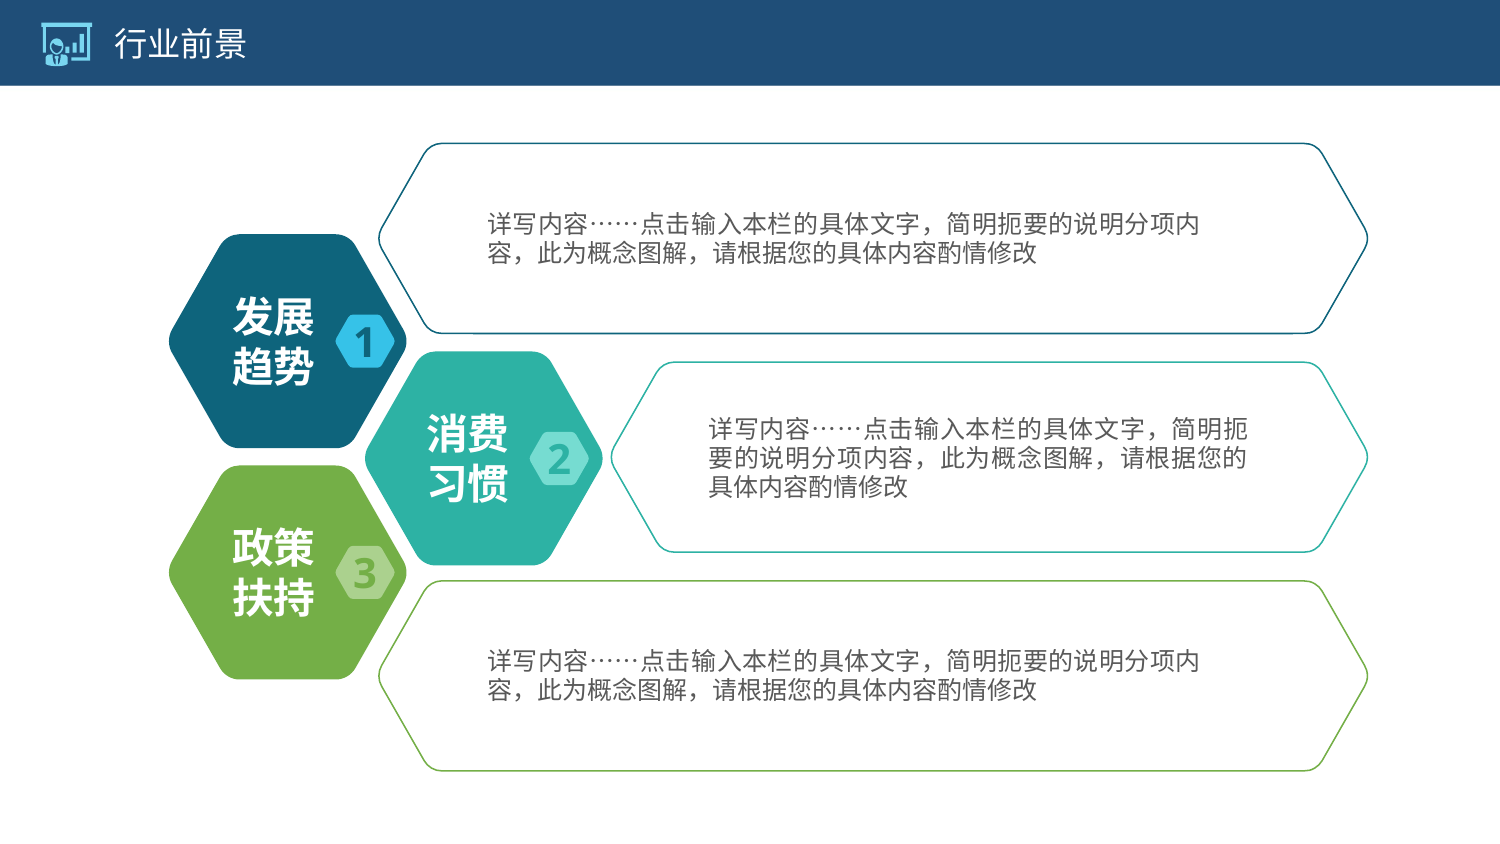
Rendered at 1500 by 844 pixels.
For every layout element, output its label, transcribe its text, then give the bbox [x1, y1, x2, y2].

text_box [45, 38, 70, 67]
text_box 详写内容……点击输入本栏的具体文字，简明扼要的说明分项内容，此为概念图解，请根据您的具体内容酌情修改 [487, 646, 1201, 705]
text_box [335, 545, 395, 600]
text_box [609, 360, 1370, 555]
picture [0, 0, 1500, 844]
text_box [399, 553, 407, 592]
text_box [41, 22, 93, 61]
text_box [529, 431, 590, 486]
text_box 发展趋势 [221, 290, 327, 391]
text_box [335, 314, 395, 369]
text_box 政策扶持 [221, 521, 327, 623]
text_box [168, 234, 394, 449]
text_box [168, 465, 395, 680]
title 行业前景 [99, 20, 550, 66]
text_box 详写内容……点击输入本栏的具体文字，简明扼要的说明分项内容，此为概念图解，请根据您的具体内容酌情修改 [708, 414, 1249, 502]
text_box [376, 578, 1370, 774]
text_box [399, 321, 407, 361]
text_box [376, 141, 1370, 336]
text_box [365, 351, 603, 566]
text_box 详写内容……点击输入本栏的具体文字，简明扼要的说明分项内容，此为概念图解，请根据您的具体内容酌情修改 [487, 208, 1201, 268]
text_box 消费习惯 [415, 408, 521, 509]
